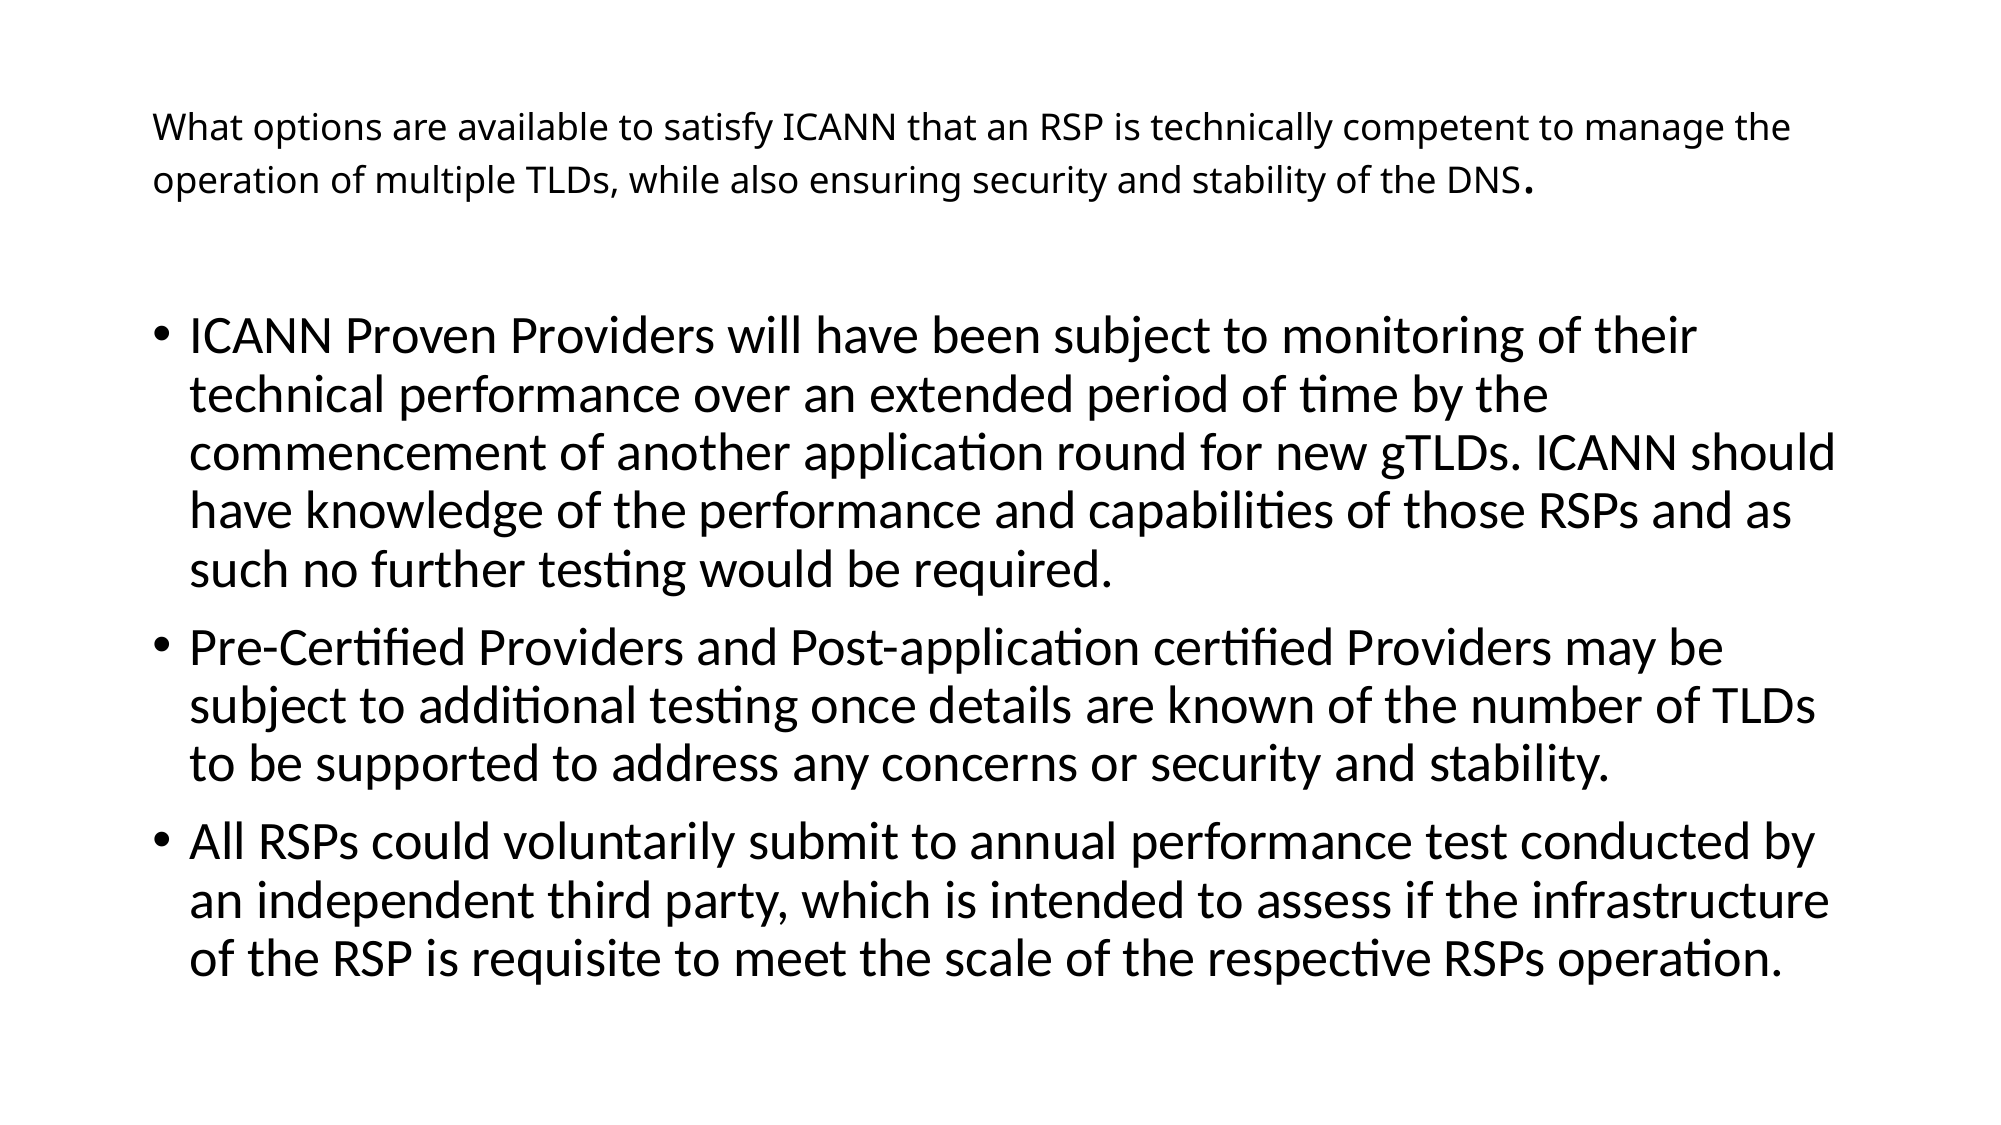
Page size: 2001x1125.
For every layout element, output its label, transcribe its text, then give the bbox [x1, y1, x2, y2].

list ICANN Proven Providers will have been subject to monitoring of their technical performance over an extended period of time by the commencement of another application round for new gTLDs. ICANN should have knowledge of the performance and capabilities of those RSPs and as such no further testing would be required. Pre-Certified Providers and Post-application certified Providers may be subject to additional testing once details are known of the number of TLDs to be supported to address any concerns or security and stability. All RSPs could voluntarily submit to annual performance test conducted by an independent third party, which is intended to assess if the infrastructure of the RSP is requisite to meet the scale of the respective RSPs operation. [137, 299, 1863, 1014]
title What options are available to satisfy ICANN that an RSP is technically competent to manage the operation of multiple TLDs, while also ensuring security and stability of the DNS. [137, 59, 1863, 278]
